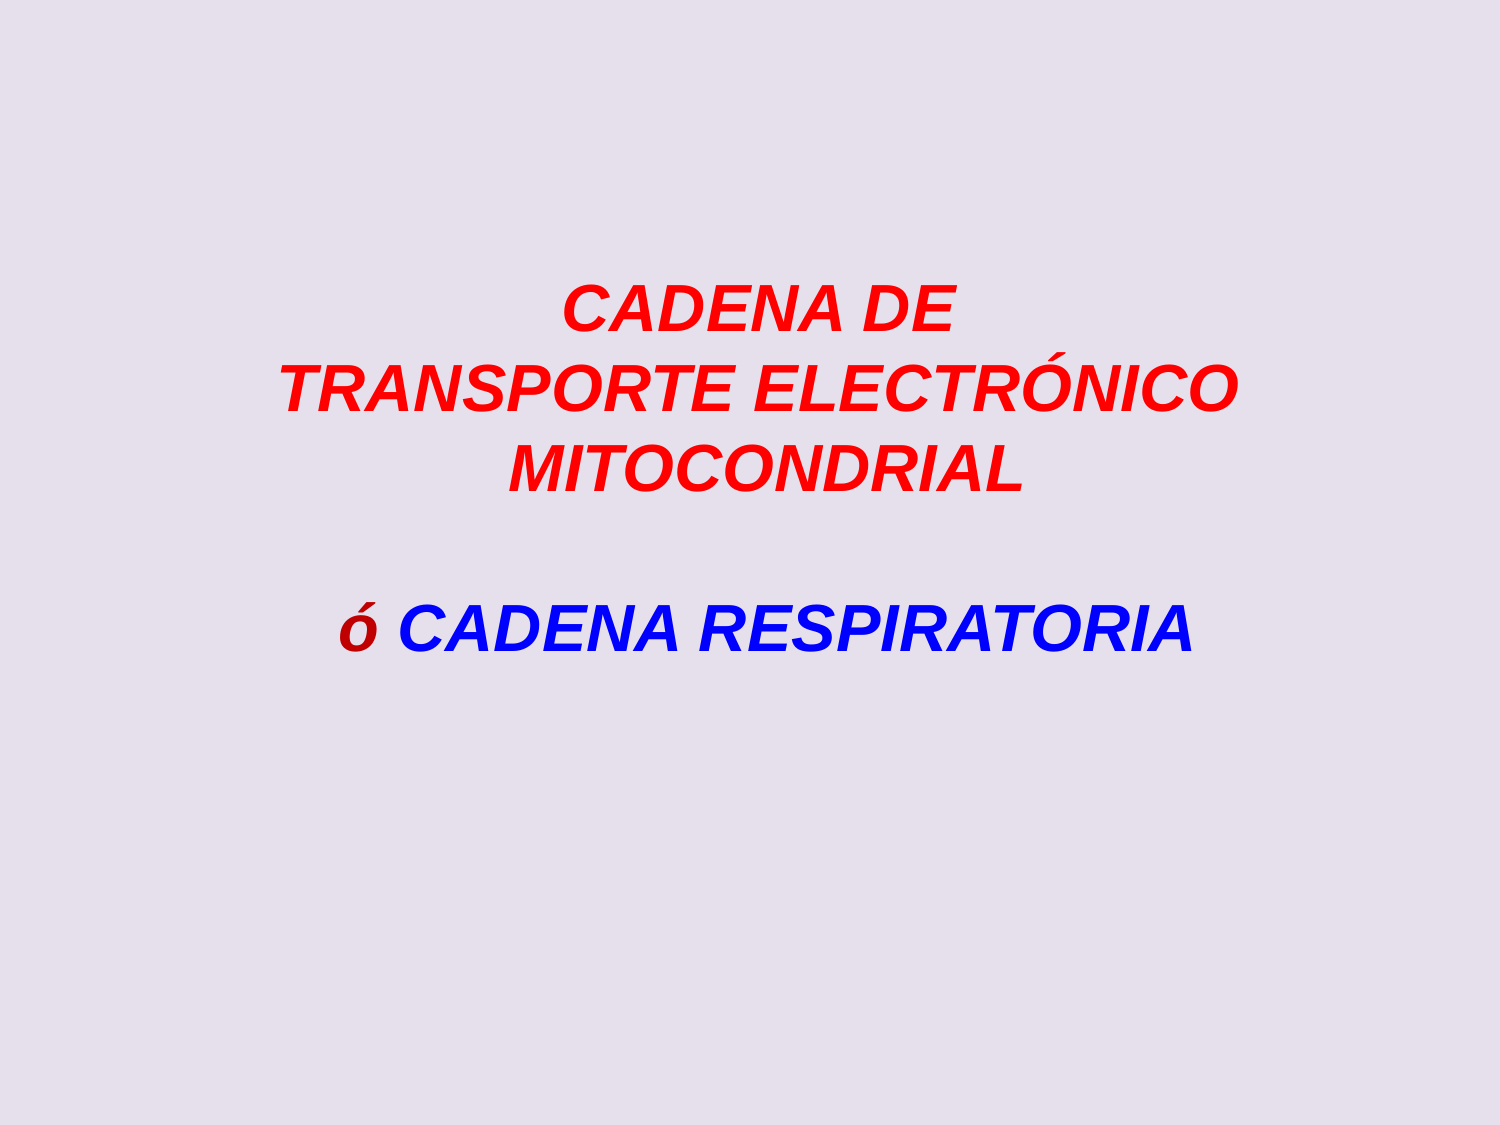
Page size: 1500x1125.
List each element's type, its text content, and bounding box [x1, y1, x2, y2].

text_box CADENA DE TRANSPORTE ELECTRÓNICO MITOCONDRIAL ó CADENA RESPIRATORIA [262, 257, 1274, 673]
